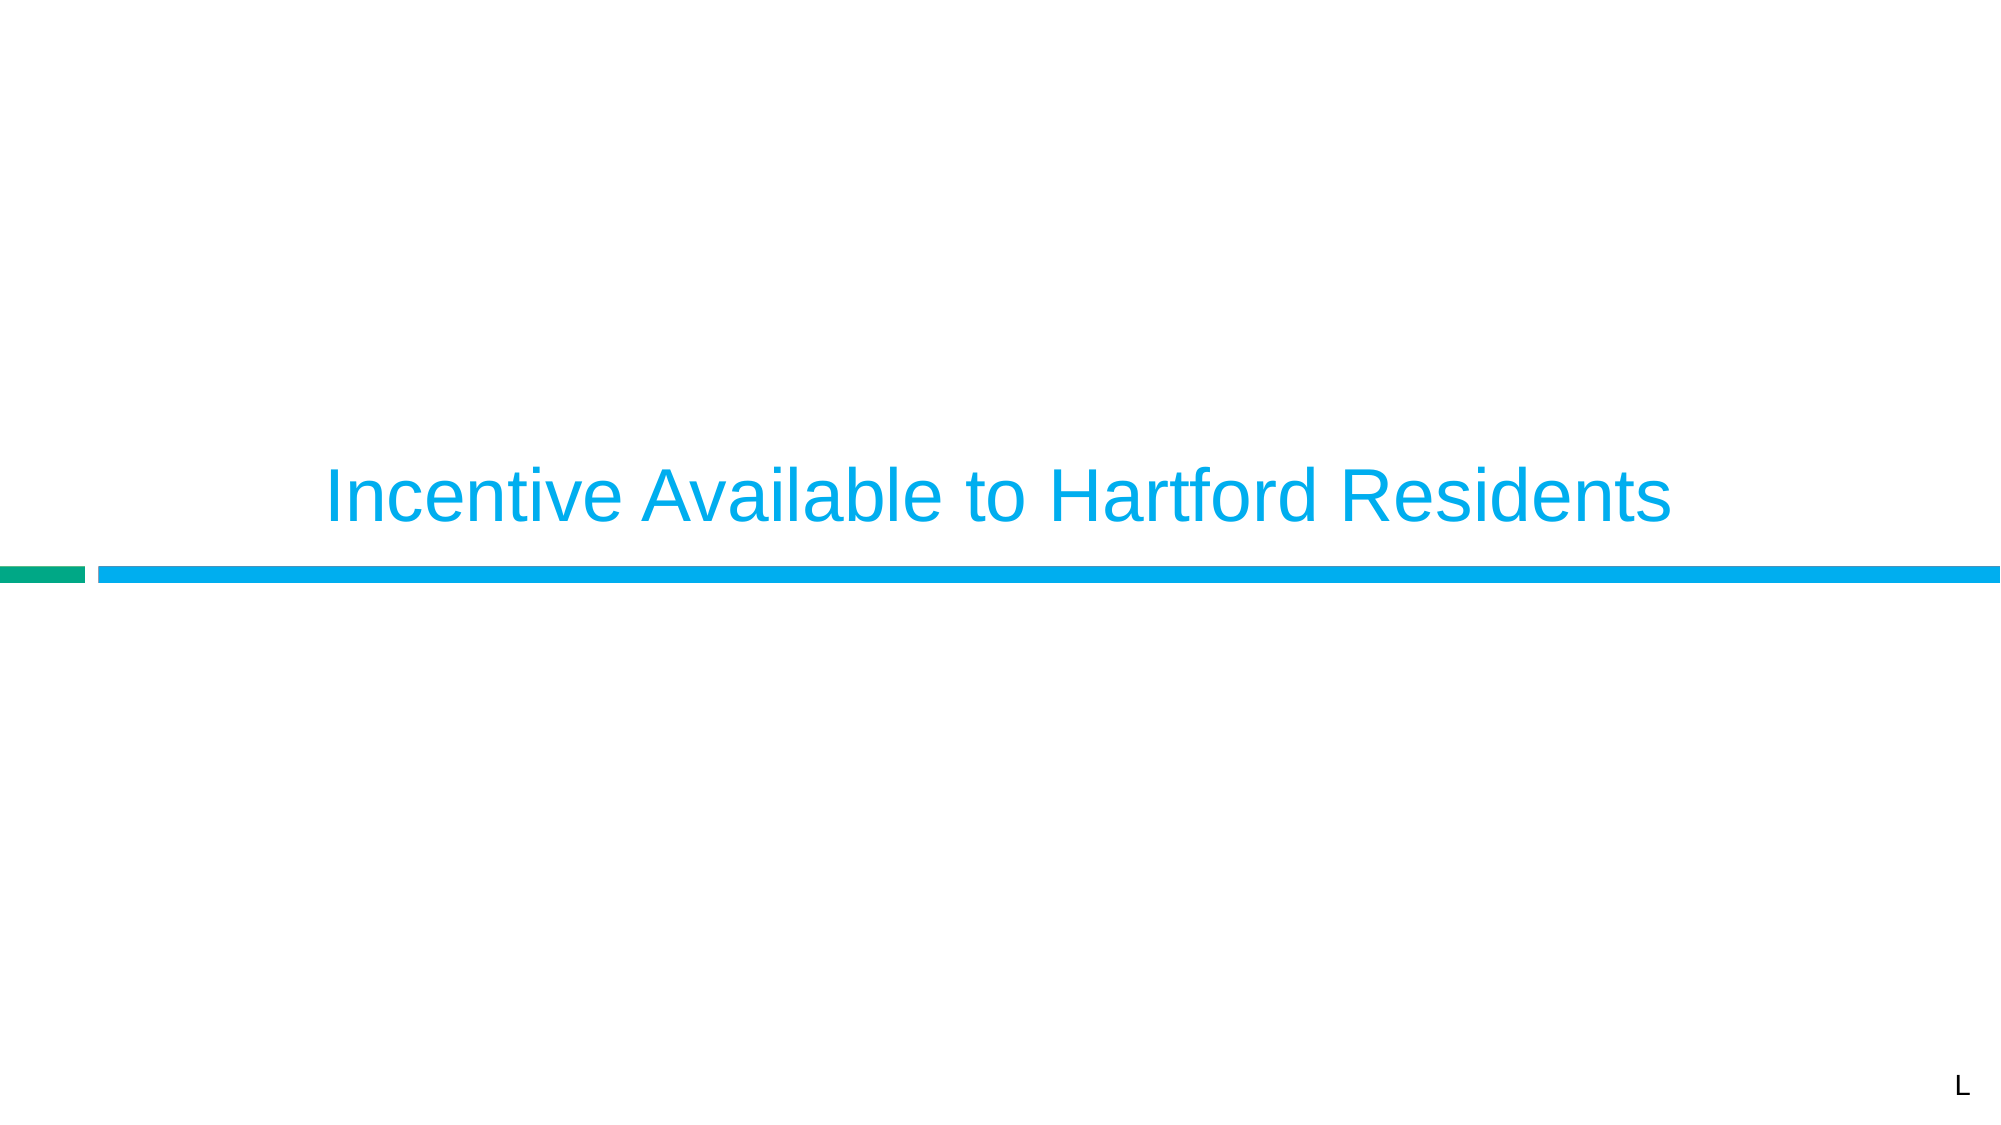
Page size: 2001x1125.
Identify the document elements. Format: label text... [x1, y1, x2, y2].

title Incentive Available to Hartford Residents [98, 0, 1900, 546]
text_box L [1939, 1051, 2000, 1116]
